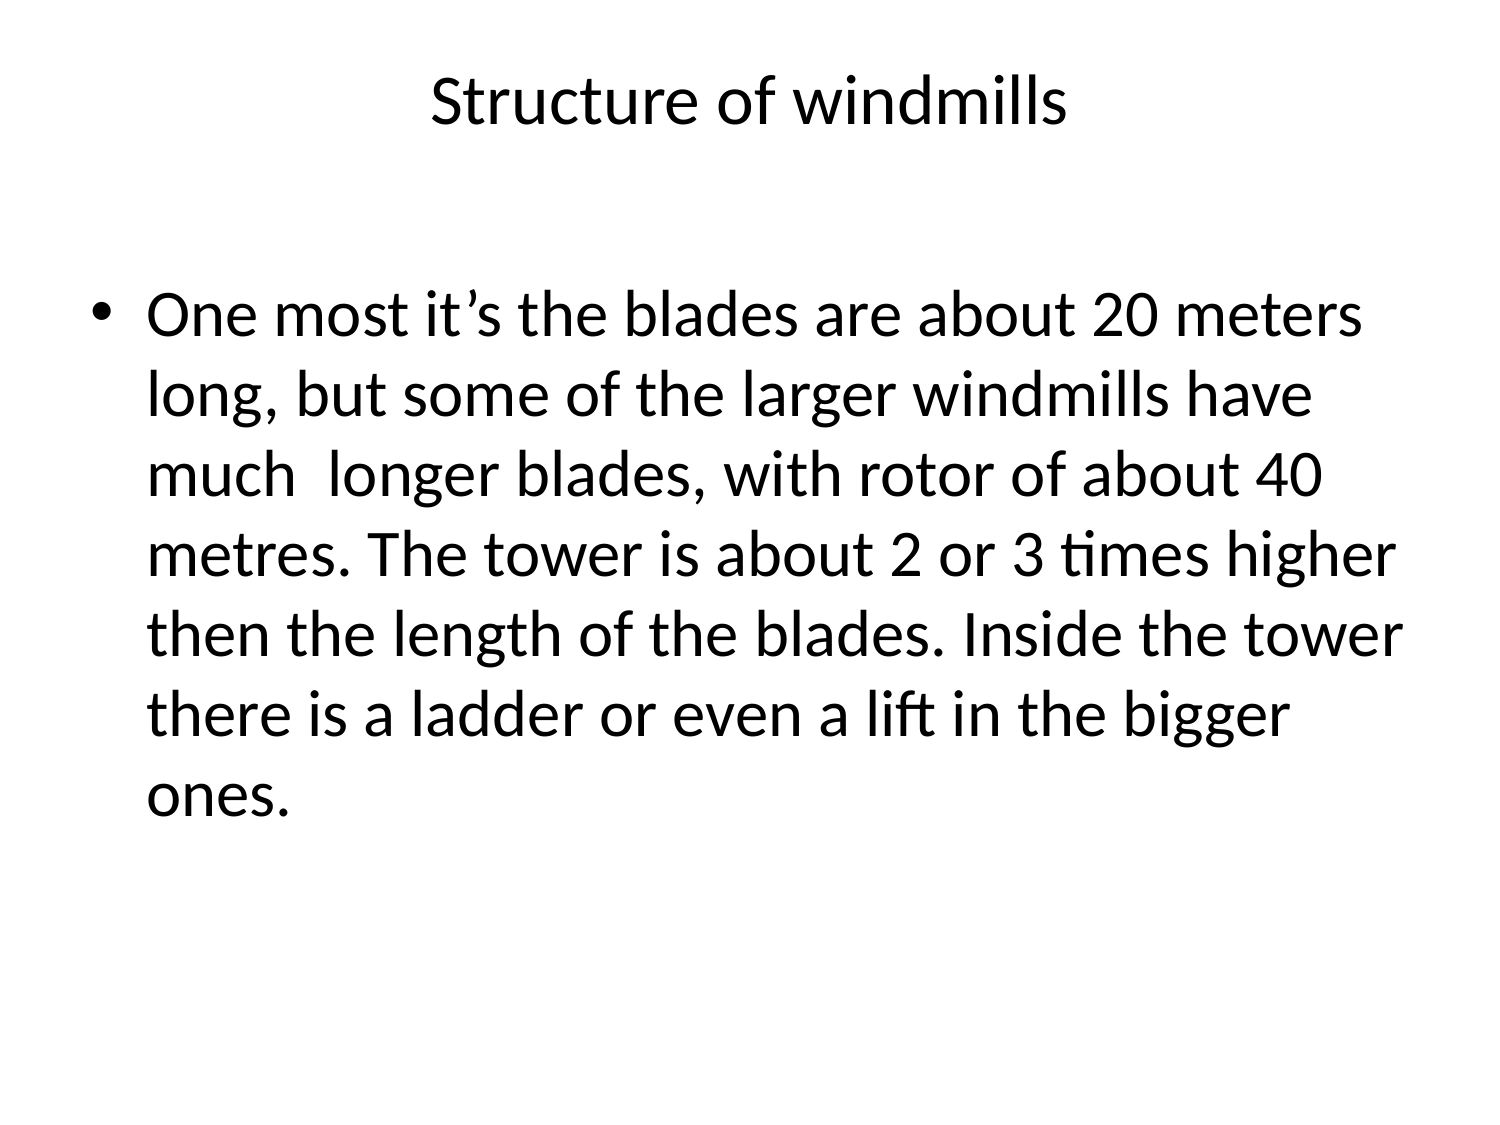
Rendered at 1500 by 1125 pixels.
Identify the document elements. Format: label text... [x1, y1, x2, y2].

title Structure of windmills [75, 45, 1425, 233]
list One most it’s the blades are about 20 meters long, but some of the larger windmills have much longer blades, with rotor of about 40 metres. The tower is about 2 or 3 times higher then the length of the blades. Inside the tower there is a ladder or even a lift in the bigger ones. [75, 262, 1425, 1005]
